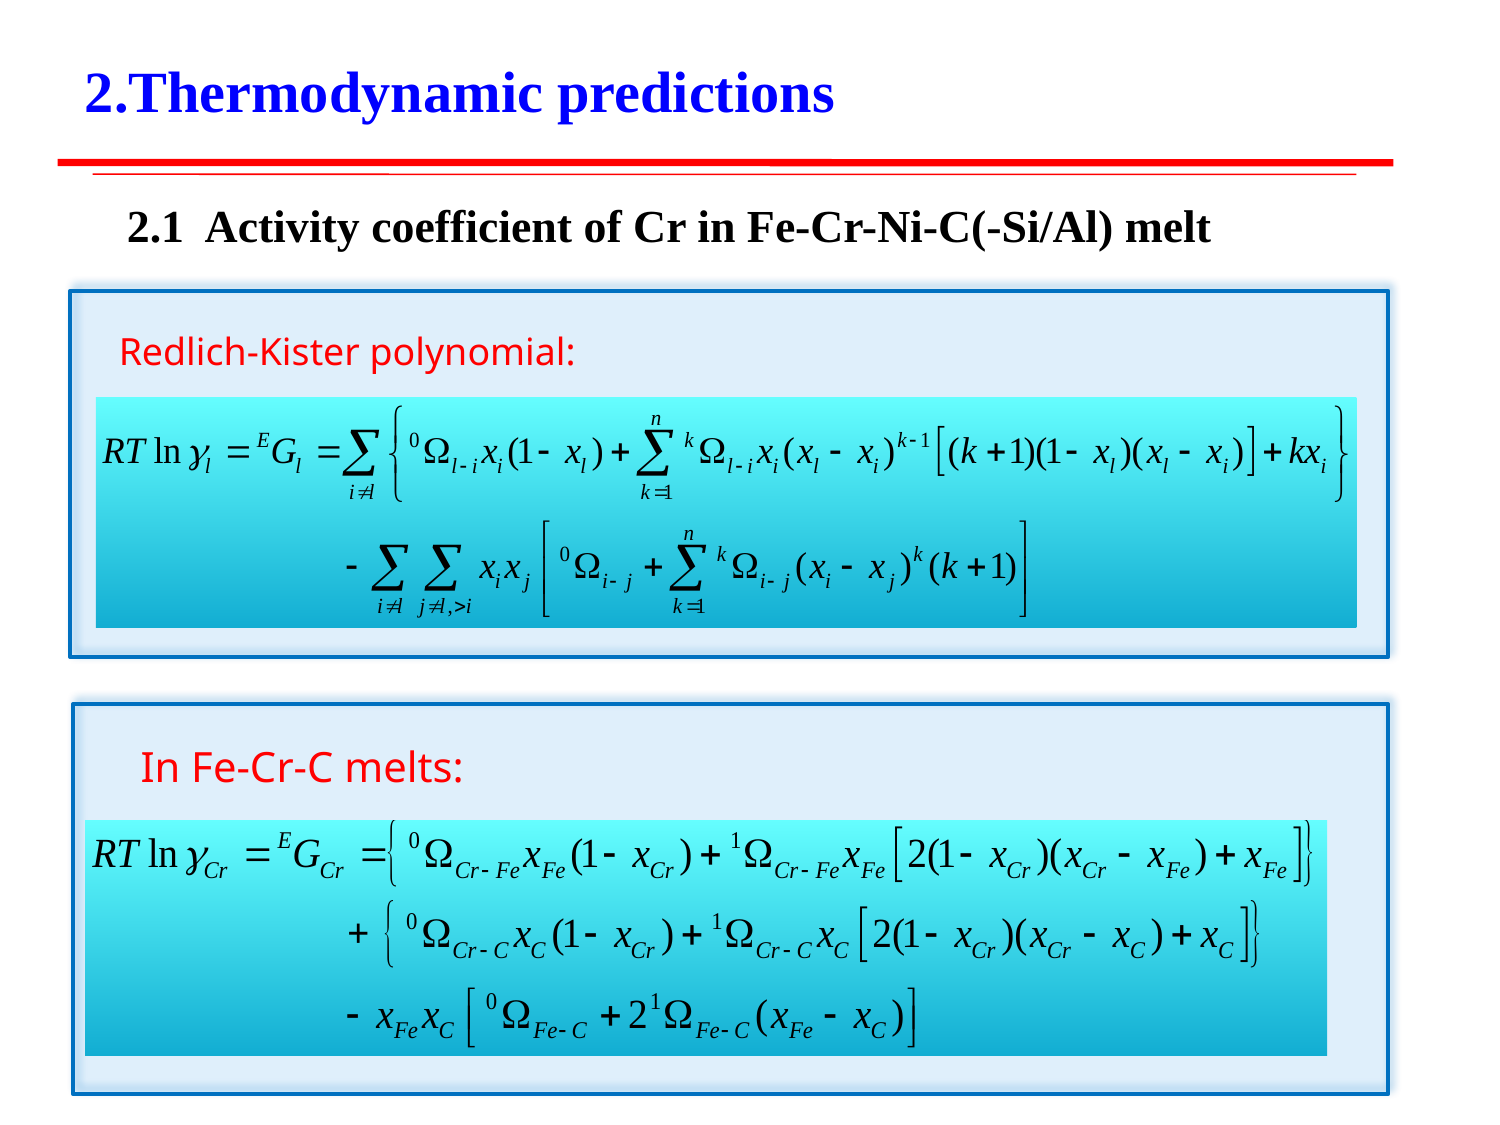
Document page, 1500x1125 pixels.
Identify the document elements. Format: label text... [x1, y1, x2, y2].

text_box 2.1 Activity coefficient of Cr in Fe-Cr-Ni-C(-Si/Al) melt [112, 189, 1357, 260]
text_box 2.Thermodynamic predictions [70, 46, 1376, 132]
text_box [70, 290, 1389, 658]
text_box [57, 162, 1394, 175]
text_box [72, 703, 1389, 1095]
